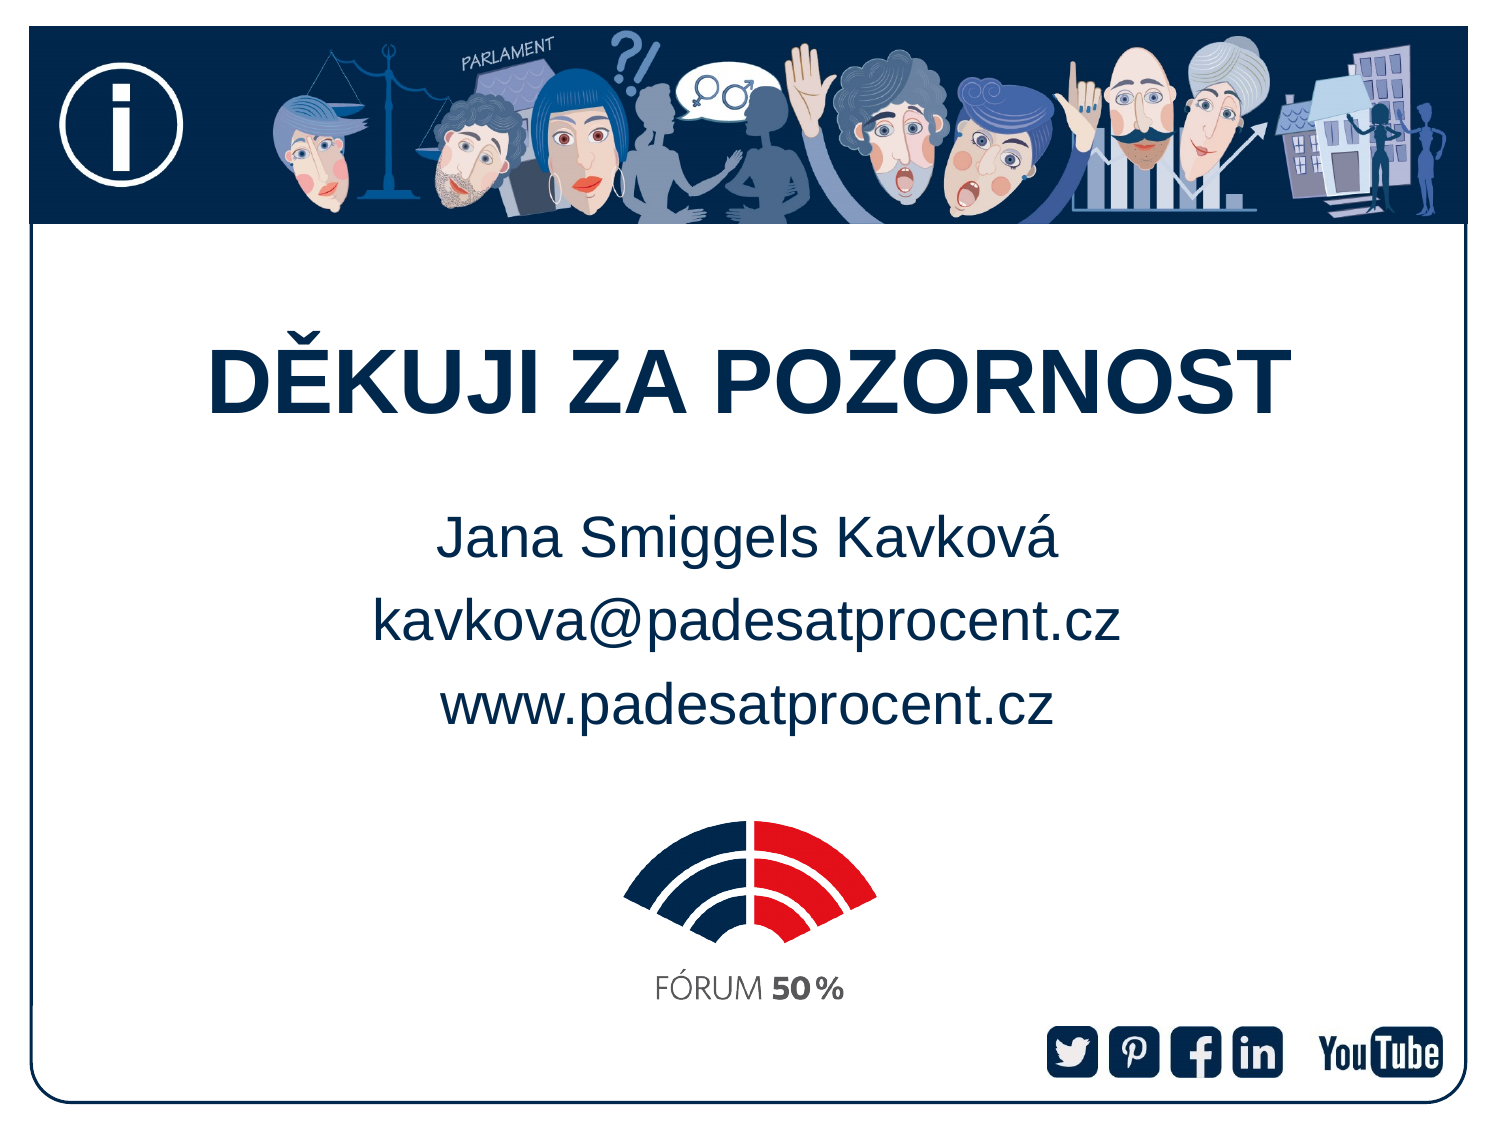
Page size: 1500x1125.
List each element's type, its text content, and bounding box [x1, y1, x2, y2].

subtitle Jana Smiggels Kavková kavkova@padesatprocent.cz www.padesatprocent.cz [185, 499, 1311, 789]
picture [29, 26, 1468, 224]
title Děkuji za pozornost [112, 277, 1388, 441]
picture [623, 821, 877, 1000]
picture [1047, 1026, 1443, 1078]
